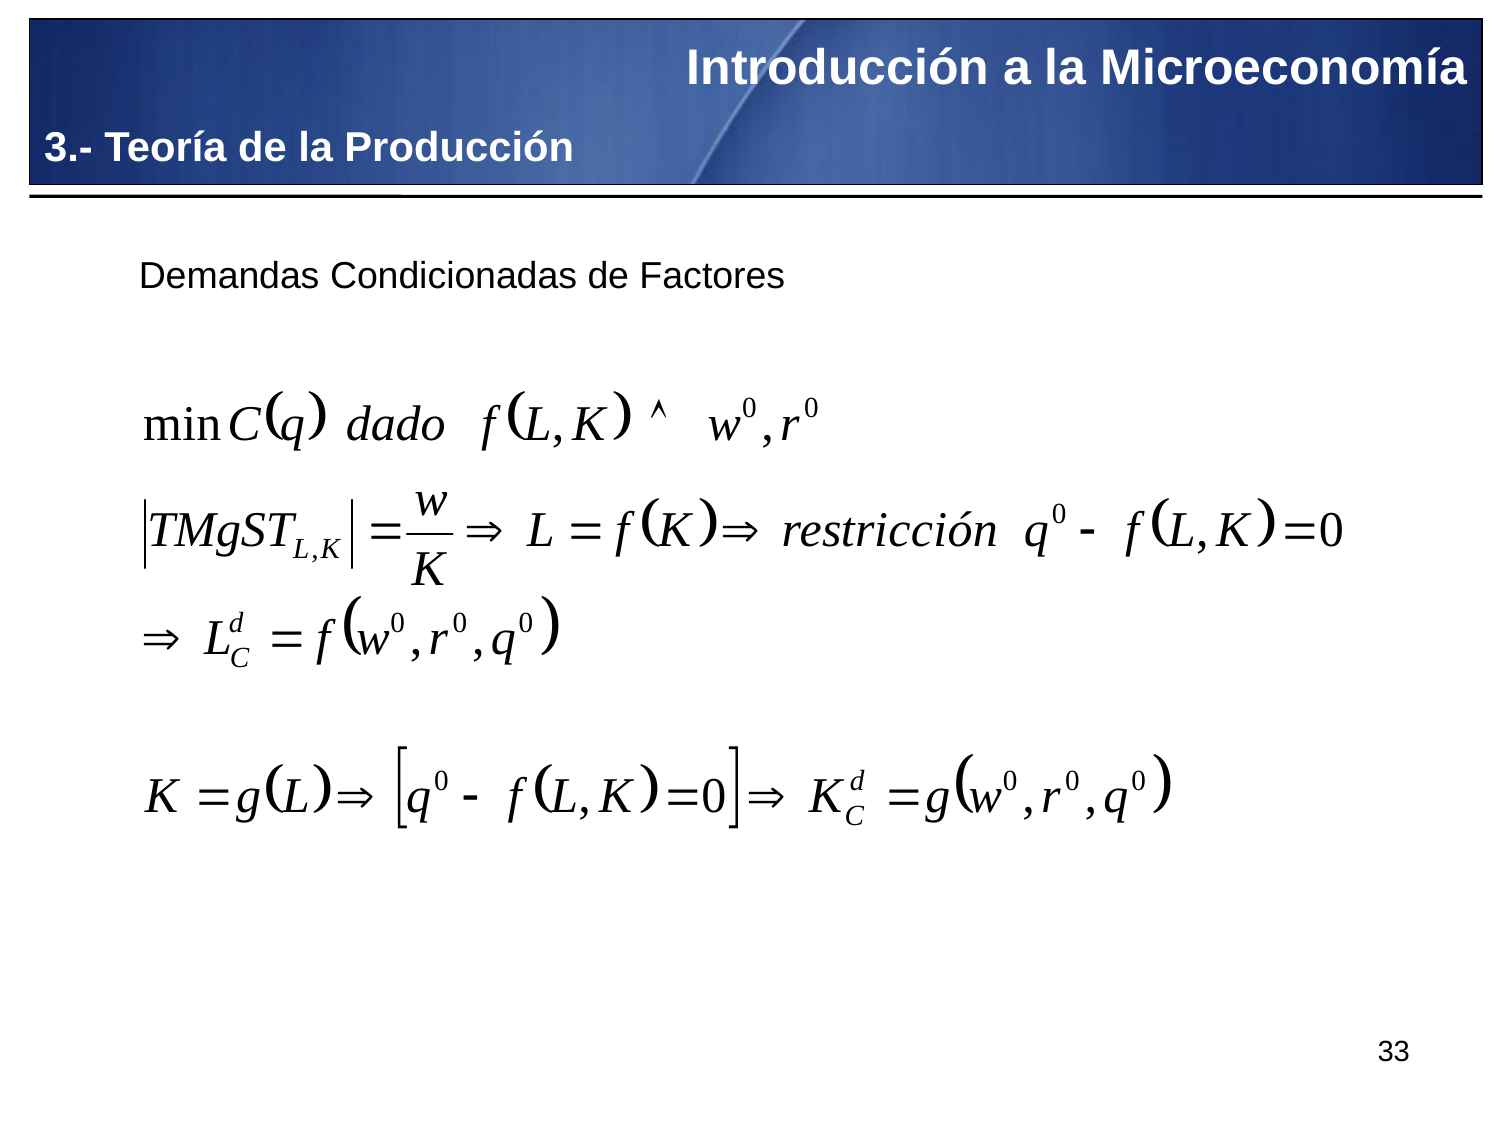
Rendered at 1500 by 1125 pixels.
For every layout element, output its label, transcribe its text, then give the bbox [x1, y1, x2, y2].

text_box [135, 384, 1352, 835]
text_box Demandas Condicionadas de Factores [123, 243, 939, 304]
slide_number 33 [1074, 1024, 1426, 1103]
text_box [29, 19, 1483, 185]
text_box 3.- Teoría de la Producción [29, 112, 632, 178]
text_box Introducción a la Microeconomía [608, 26, 1483, 102]
